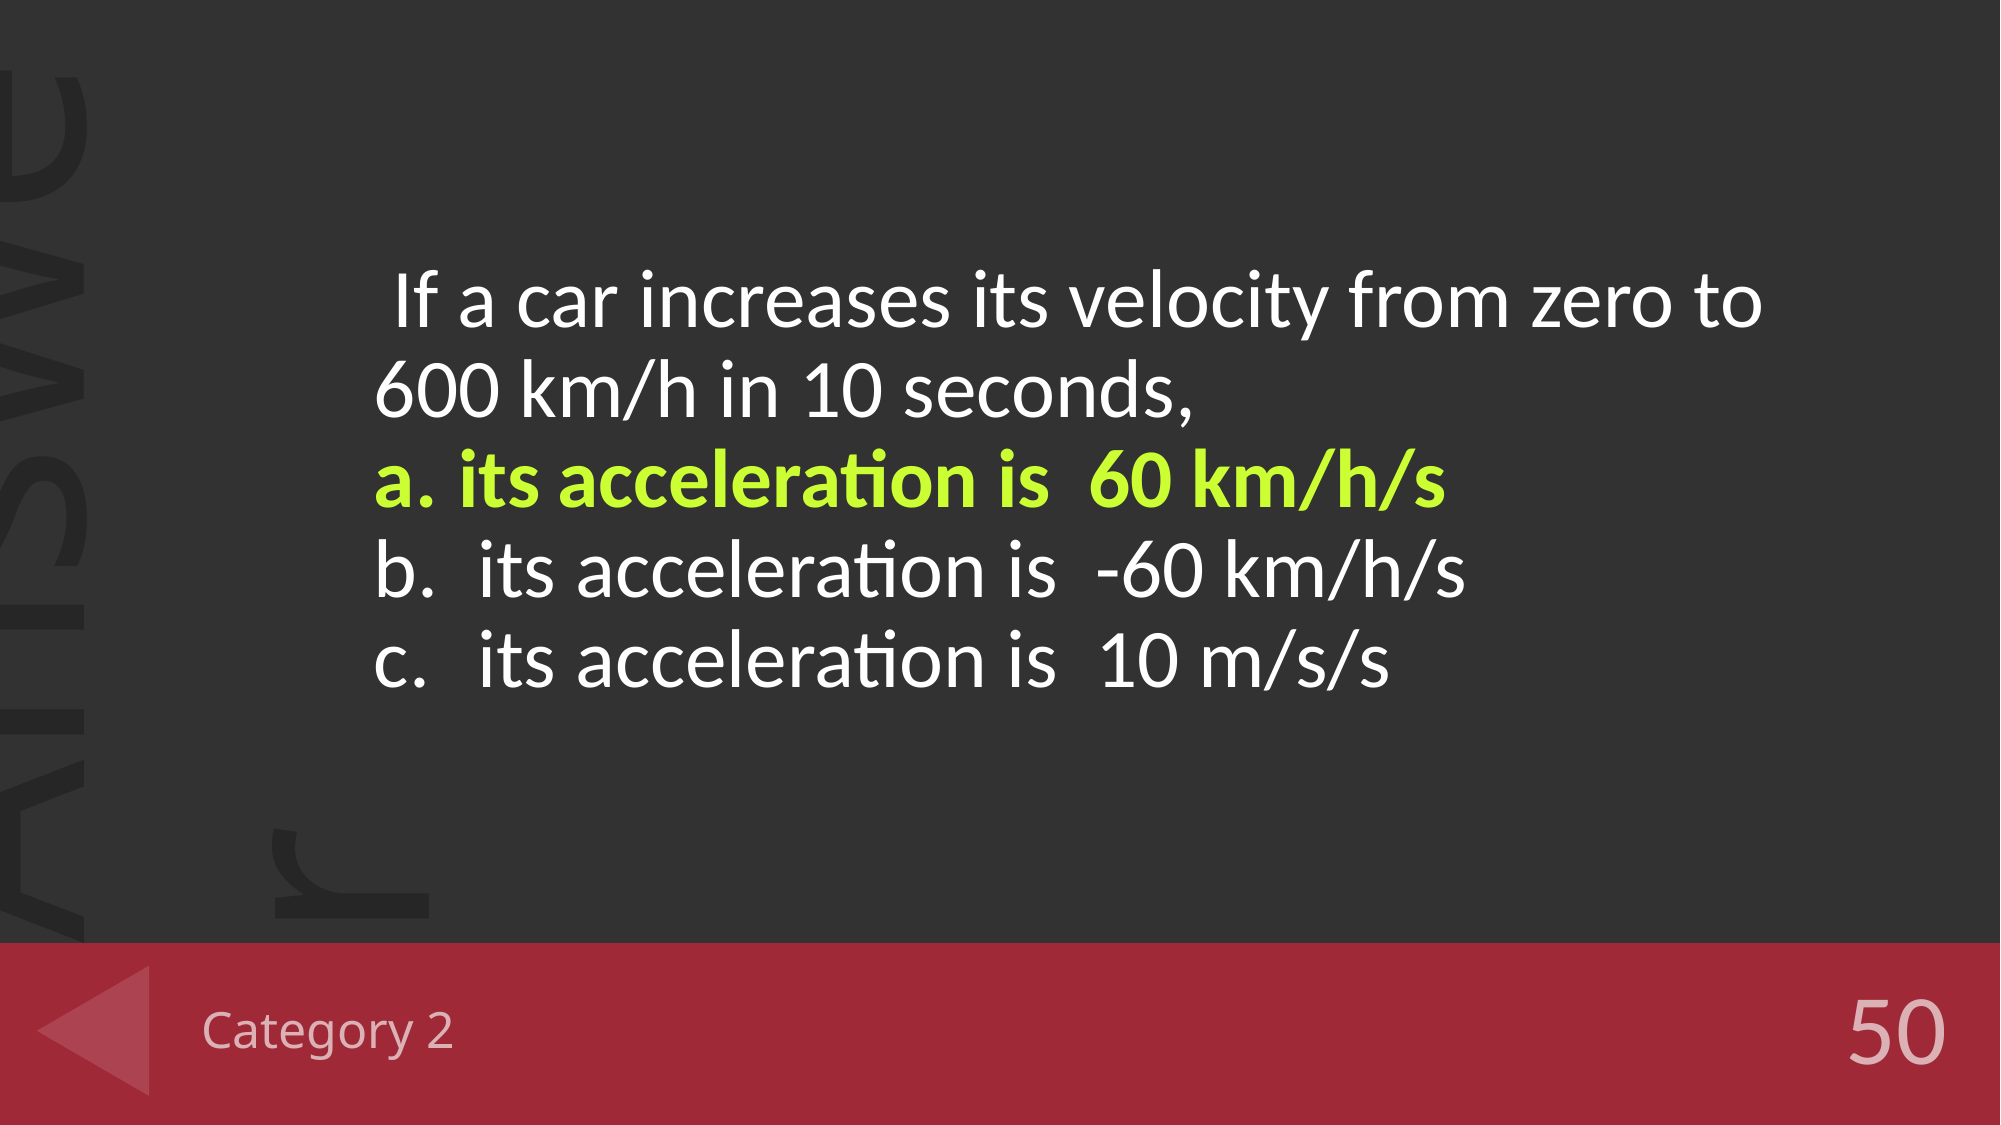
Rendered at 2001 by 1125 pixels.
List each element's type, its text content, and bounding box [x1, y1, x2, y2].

title Category 2 [185, 967, 1494, 1097]
list 50 [1494, 967, 1963, 1097]
list If a car increases its velocity from zero to 600 km/h in 10 seconds, its acceleration is 60 km/h/s its acceleration is -60 km/h/s its acceleration is 10 m/s/s [358, 351, 1817, 843]
